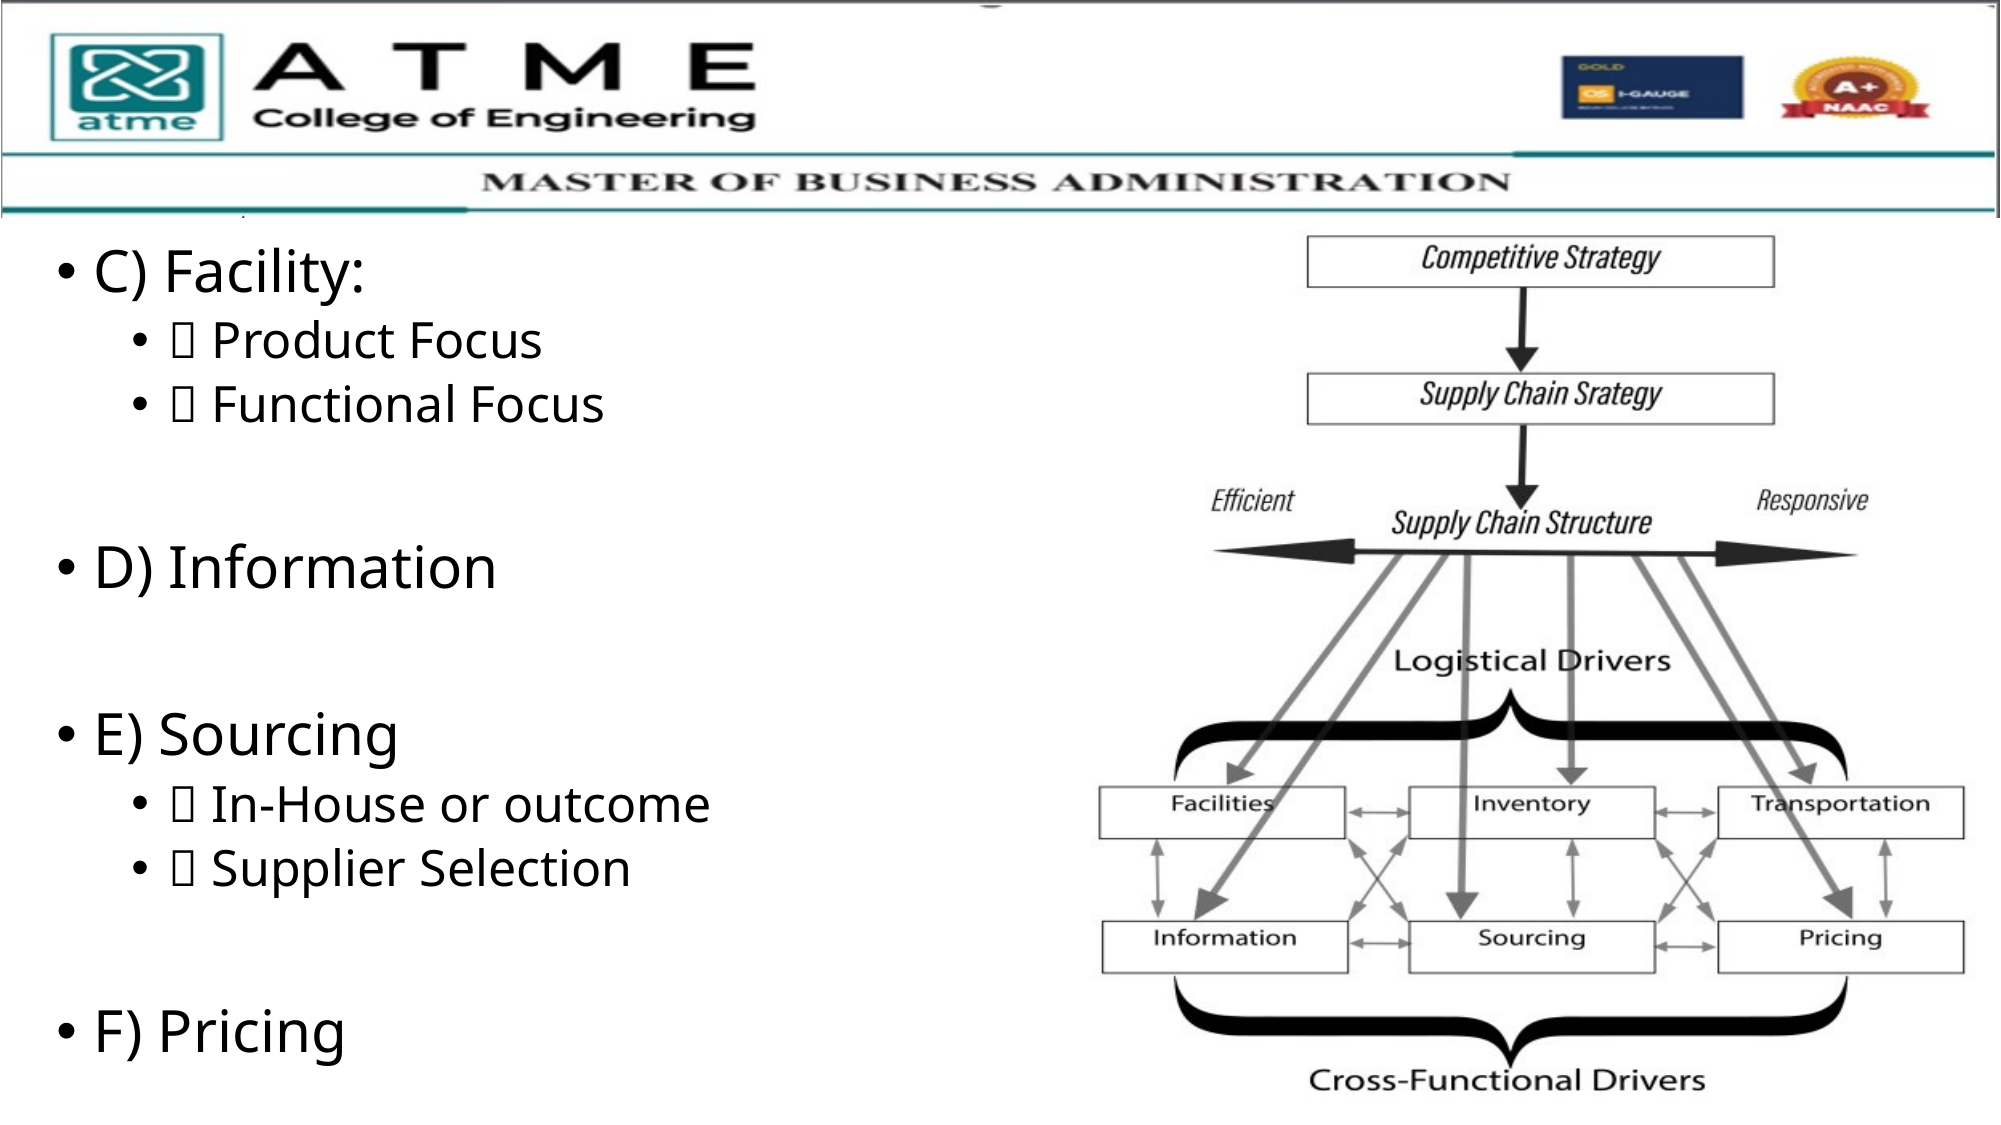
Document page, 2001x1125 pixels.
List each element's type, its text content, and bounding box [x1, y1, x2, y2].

picture [1, 0, 2000, 1125]
list C) Facility:  Product Focus  Functional Focus D) Information E) Sourcing  In-House or outcome  Supplier Selection F) Pricing [41, 234, 1077, 1095]
